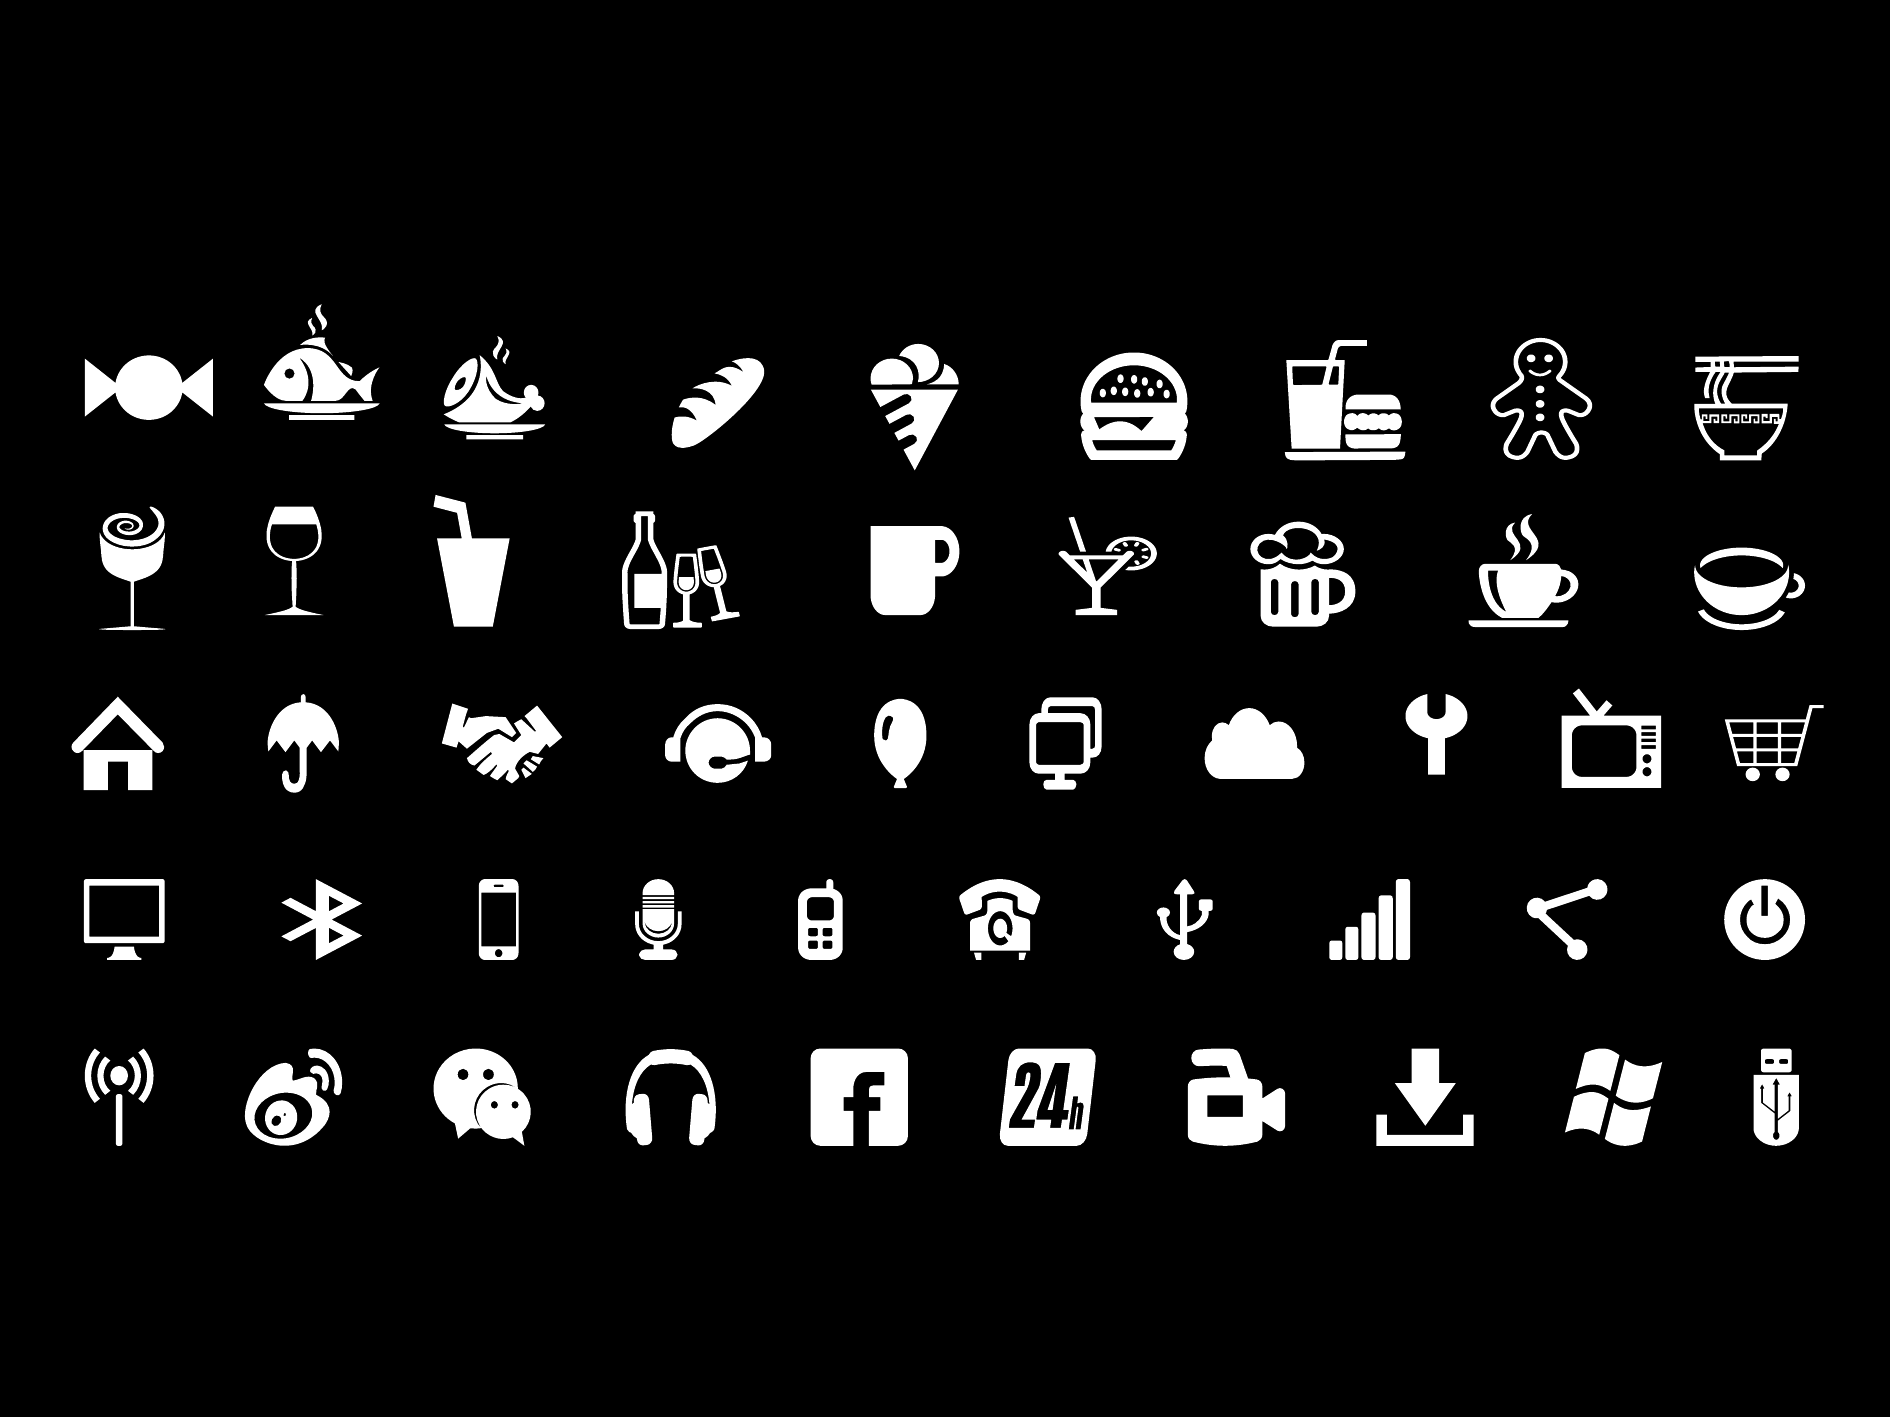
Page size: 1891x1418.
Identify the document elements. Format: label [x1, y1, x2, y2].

text_box [1604, 1102, 1651, 1146]
text_box [1753, 1074, 1799, 1146]
text_box [1520, 514, 1539, 561]
text_box [1785, 573, 1806, 599]
text_box [1405, 694, 1468, 775]
text_box [1478, 563, 1579, 618]
text_box [1344, 413, 1402, 431]
text_box [973, 952, 982, 960]
text_box [999, 1048, 1096, 1146]
text_box [466, 705, 563, 784]
text_box [264, 506, 324, 616]
text_box [267, 694, 339, 793]
text_box [1018, 952, 1027, 960]
text_box [1761, 1048, 1792, 1073]
text_box [433, 494, 510, 627]
text_box [1394, 1048, 1456, 1126]
text_box [1524, 877, 1610, 962]
text_box [1564, 1092, 1609, 1135]
text_box [1284, 451, 1406, 461]
text_box [1700, 547, 1784, 569]
text_box [1615, 1059, 1663, 1103]
text_box [478, 879, 519, 960]
text_box [1080, 352, 1188, 460]
text_box [108, 1063, 131, 1088]
text_box [926, 363, 959, 385]
text_box [83, 879, 165, 944]
text_box [466, 435, 524, 440]
text_box [633, 877, 684, 963]
text_box [1724, 879, 1806, 960]
text_box [307, 317, 316, 336]
text_box [1068, 516, 1086, 552]
text_box [685, 718, 751, 783]
text_box [1105, 536, 1157, 571]
text_box [673, 545, 740, 628]
text_box [431, 1046, 533, 1148]
text_box [1561, 688, 1662, 788]
text_box [870, 358, 914, 385]
text_box [443, 355, 545, 423]
text_box [1345, 394, 1401, 410]
text_box [959, 879, 1041, 915]
text_box [242, 1046, 345, 1148]
text_box [1058, 550, 1134, 616]
text_box [1694, 356, 1799, 461]
text_box [665, 704, 772, 762]
text_box [1490, 337, 1593, 460]
text_box [263, 348, 380, 401]
text_box [102, 506, 165, 547]
text_box [82, 1046, 113, 1105]
text_box [1250, 521, 1344, 565]
text_box [70, 696, 165, 791]
text_box [870, 526, 960, 616]
text_box [1260, 563, 1356, 627]
text_box [502, 348, 510, 365]
text_box [1698, 609, 1785, 631]
text_box [874, 698, 927, 789]
text_box [899, 343, 939, 383]
text_box [300, 337, 333, 356]
text_box [125, 1046, 156, 1105]
text_box [1575, 1048, 1620, 1091]
text_box [113, 1092, 125, 1148]
text_box [1505, 522, 1521, 561]
text_box [810, 1048, 908, 1146]
text_box [107, 946, 142, 960]
text_box [84, 355, 213, 420]
text_box [444, 424, 546, 434]
text_box [315, 304, 327, 331]
text_box [1286, 340, 1367, 449]
text_box [1204, 708, 1305, 779]
text_box [1345, 434, 1401, 449]
text_box [1327, 877, 1413, 963]
text_box [263, 403, 380, 414]
text_box [870, 389, 958, 471]
text_box [99, 532, 166, 631]
text_box [492, 336, 503, 360]
text_box [289, 415, 355, 420]
text_box [1722, 703, 1826, 784]
text_box [1468, 620, 1569, 628]
text_box [1154, 877, 1215, 963]
text_box [441, 703, 517, 749]
text_box [1694, 564, 1790, 616]
text_box [622, 511, 668, 630]
text_box [671, 358, 765, 448]
text_box [625, 1049, 716, 1146]
text_box [1029, 697, 1102, 790]
text_box [970, 898, 1031, 951]
text_box [1187, 1048, 1286, 1146]
text_box [798, 879, 843, 960]
text_box [281, 879, 363, 960]
text_box [1376, 1114, 1474, 1146]
